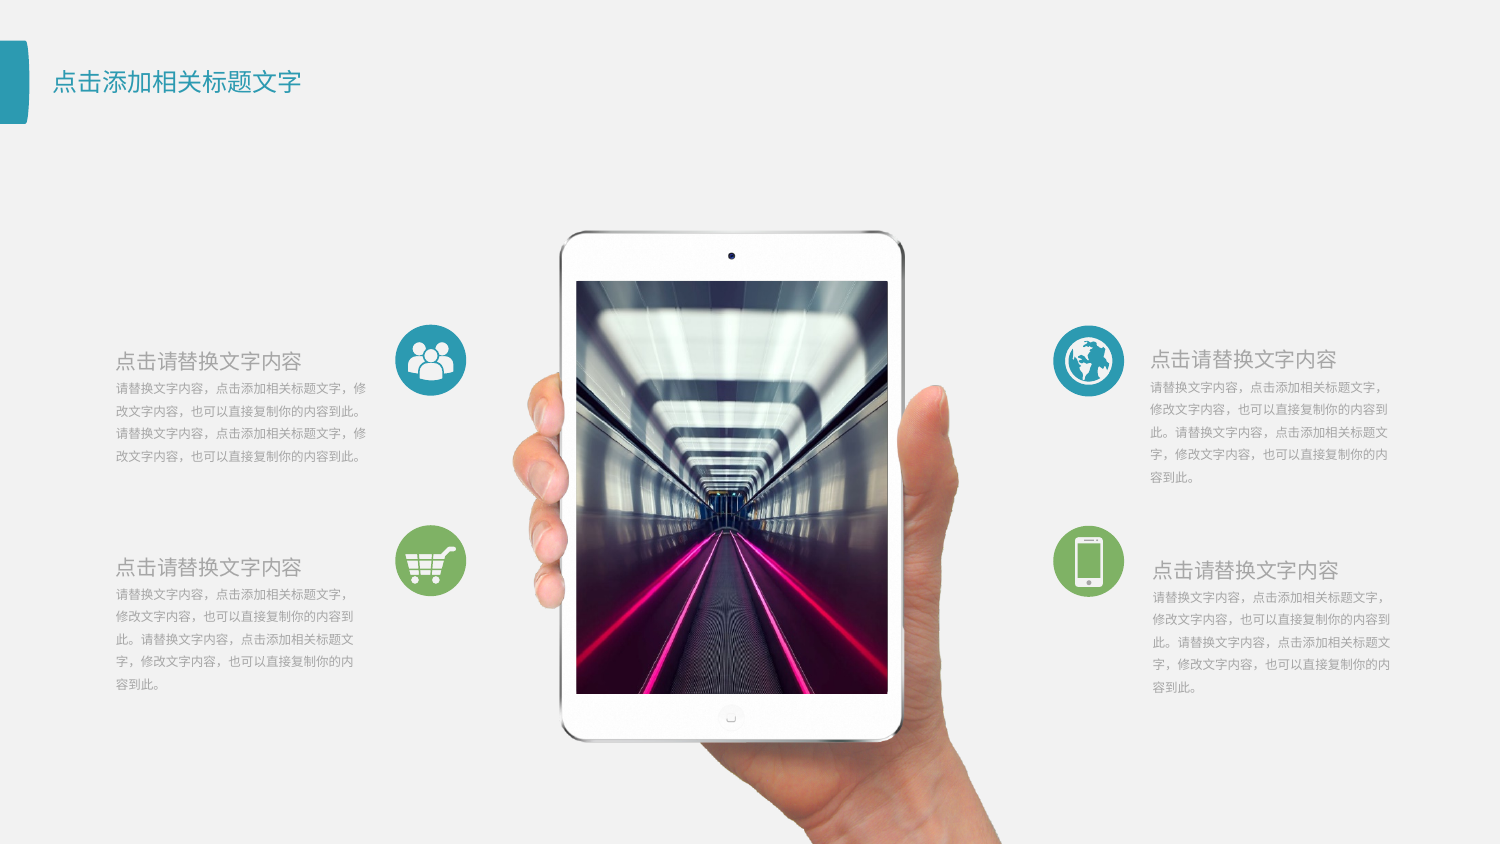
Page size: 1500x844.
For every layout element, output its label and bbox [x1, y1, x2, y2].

text_box [104, 524, 467, 700]
text_box [1052, 525, 1406, 702]
text_box [1052, 325, 1404, 492]
text_box [104, 324, 467, 471]
text_box [511, 230, 1002, 844]
